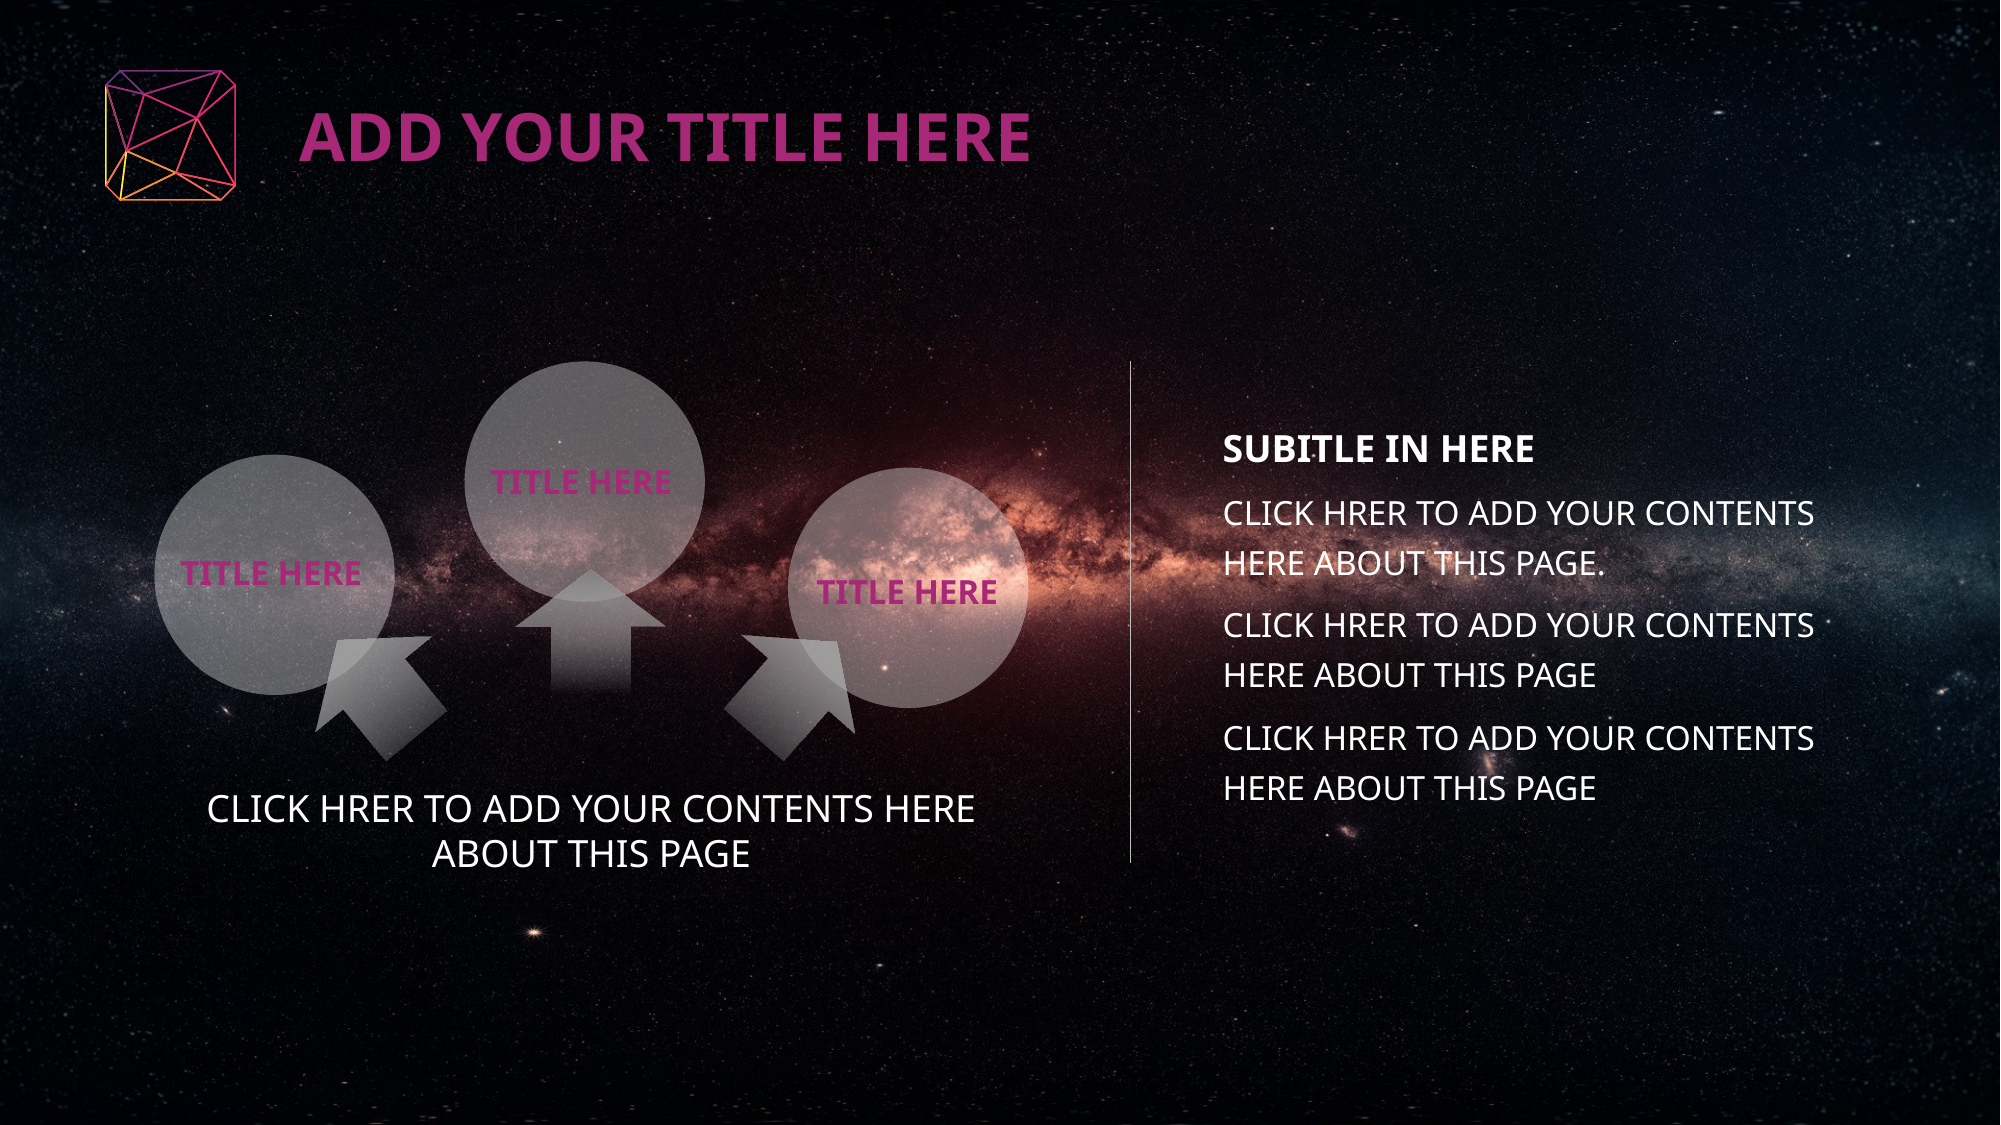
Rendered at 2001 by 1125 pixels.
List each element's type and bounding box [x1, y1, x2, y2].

picture [0, 0, 2000, 1125]
text_box [105, 70, 1354, 200]
